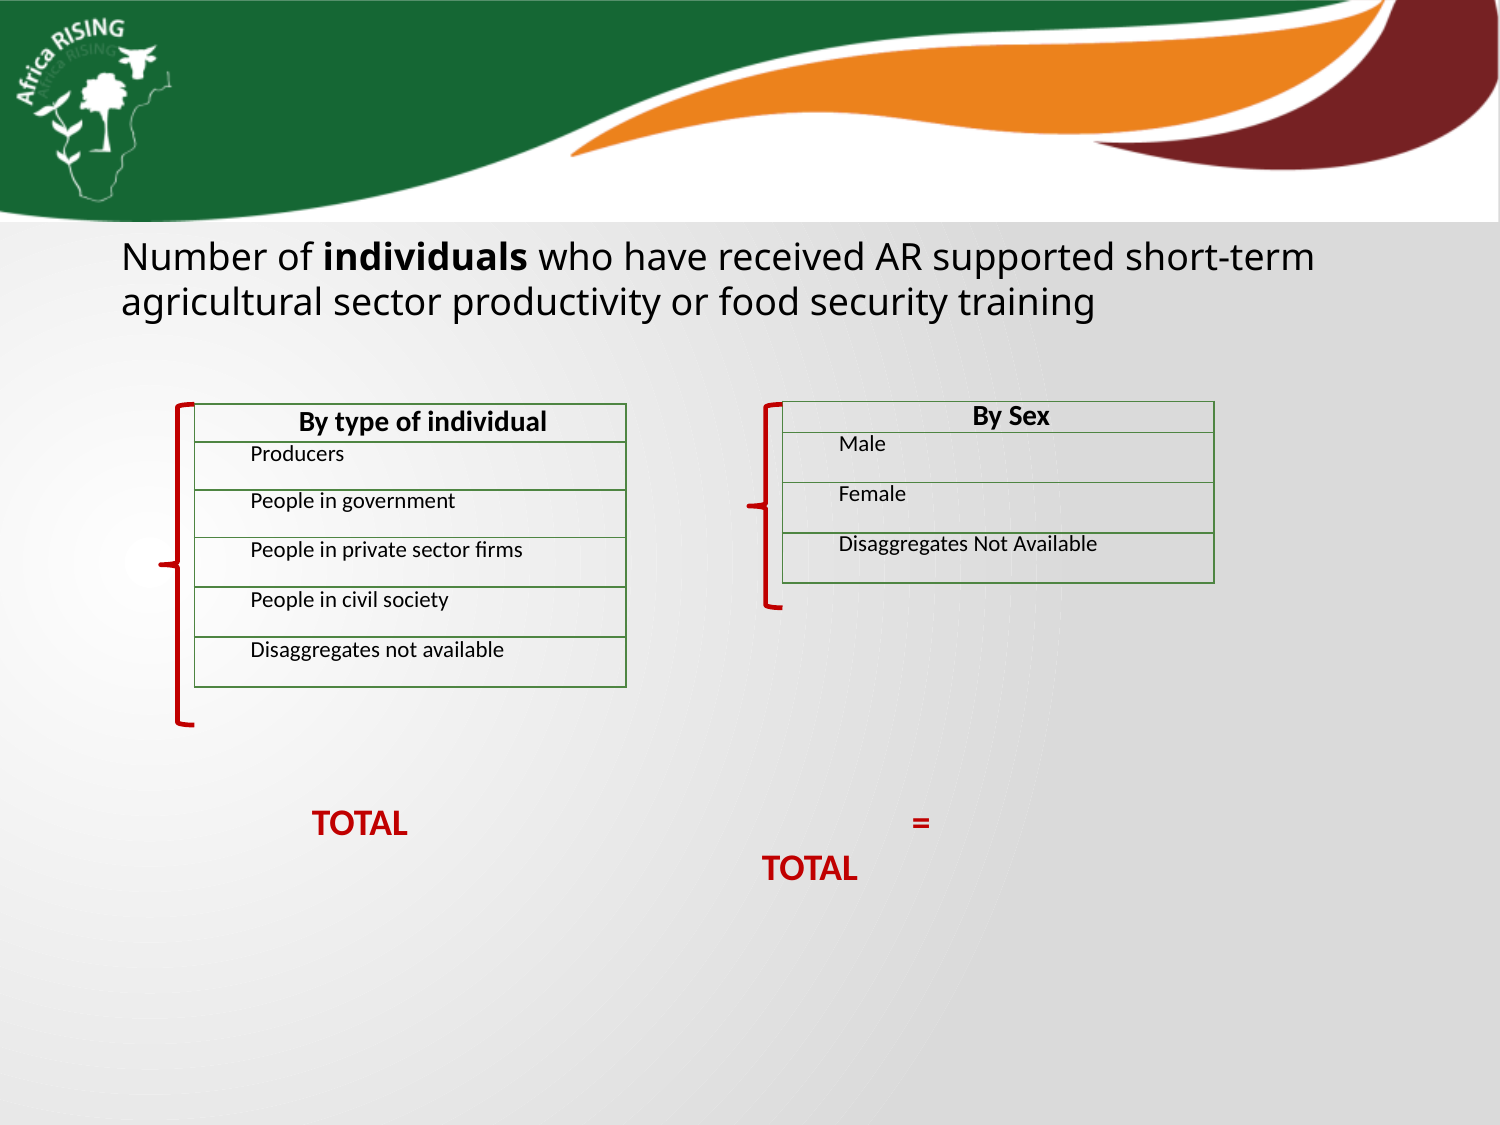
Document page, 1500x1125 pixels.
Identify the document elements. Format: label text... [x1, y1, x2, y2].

table_header By Sex [783, 402, 1213, 432]
table_cell Disaggregates Not Available [783, 534, 1213, 582]
table_cell Disaggregates not available [195, 638, 625, 686]
table_cell People in civil society [195, 588, 625, 636]
picture [0, 0, 1499, 222]
table_header By type of individual [195, 405, 625, 441]
text_box [159, 403, 195, 727]
table_cell Male [783, 433, 1213, 482]
text_box [747, 403, 783, 609]
table_cell People in government [195, 491, 625, 537]
table_cell Producers [195, 443, 625, 489]
table_cell People in private sector firms [195, 538, 625, 586]
text_box TOTAL = TOTAL [297, 790, 1153, 896]
list Number of individuals who have received AR supported short-term agricultural sector productivity or food security training [87, 226, 1363, 364]
table_cell Female [783, 483, 1213, 532]
